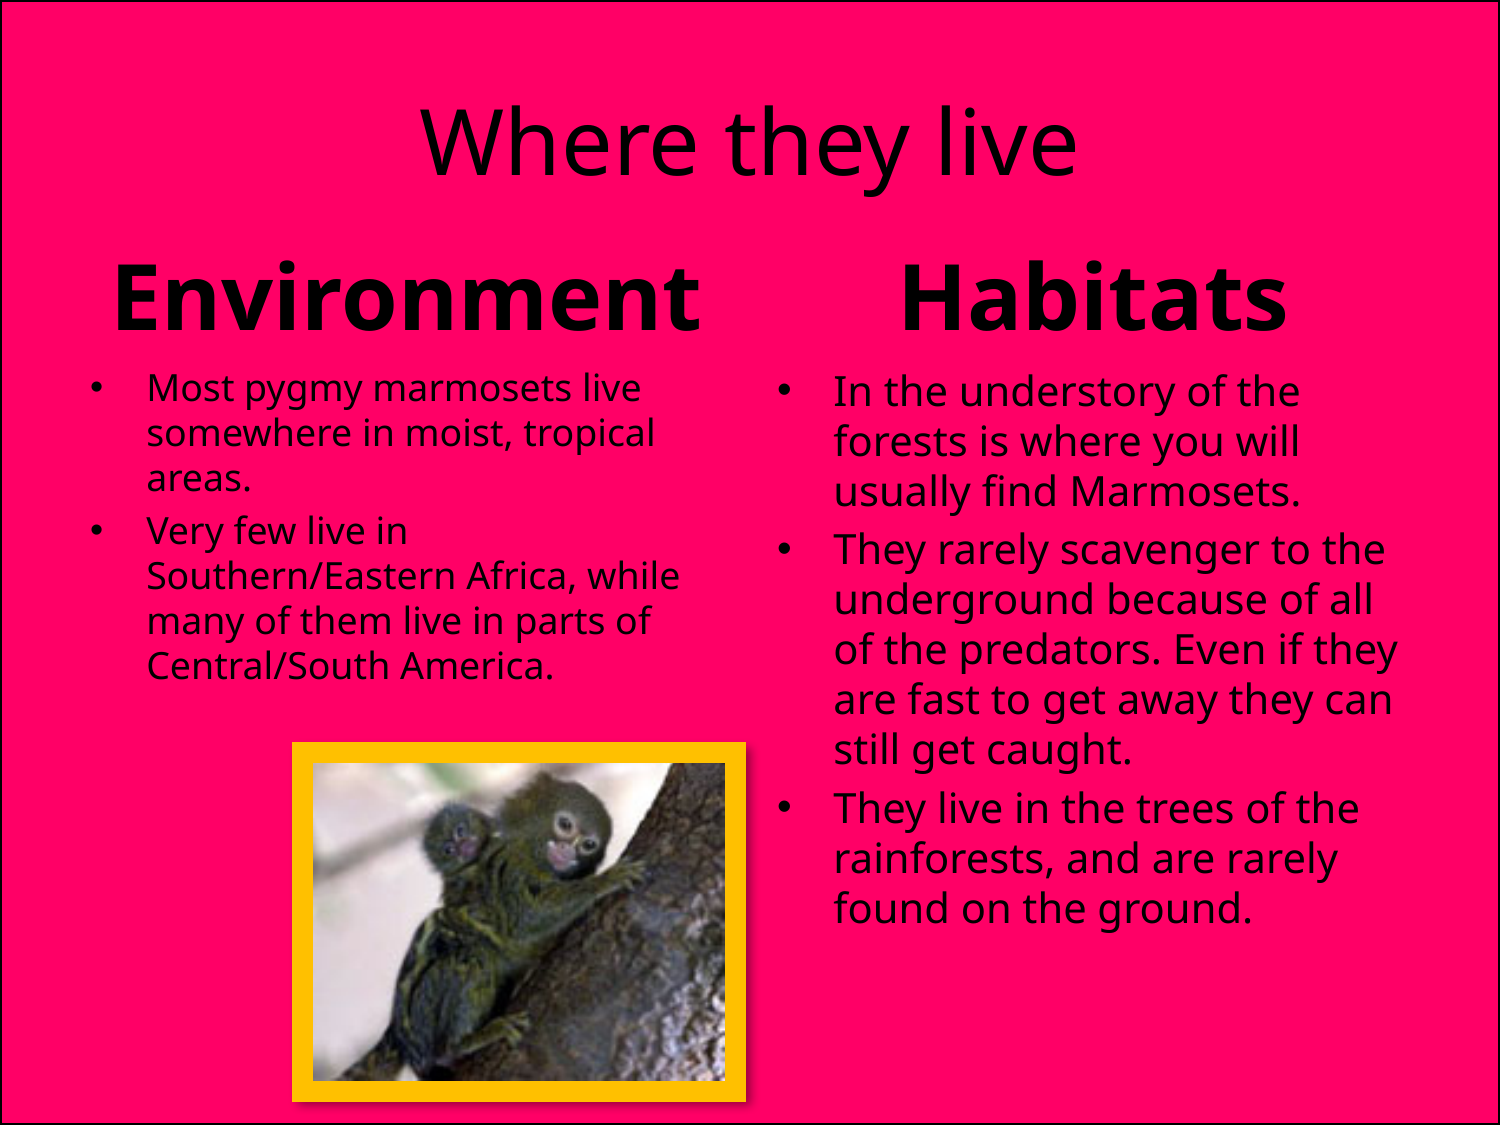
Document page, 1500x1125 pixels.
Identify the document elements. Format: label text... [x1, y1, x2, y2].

list In the understory of the forests is where you will usually find Marmosets. They rarely scavenger to the underground because of all of the predators. Even if they are fast to get away they can still get caught. They live in the trees of the rainforests, and are rarely found on the ground. [761, 356, 1425, 1025]
text_box [0, 0, 1500, 1125]
list Most pygmy marmosets live somewhere in moist, tropical areas. Very few live in Southern/Eastern Africa, while many of them live in parts of Central/South America. [75, 356, 738, 1005]
list Environment [75, 251, 738, 356]
title Where they live [75, 45, 1425, 233]
picture [312, 762, 726, 1081]
list Habitats [761, 251, 1425, 356]
